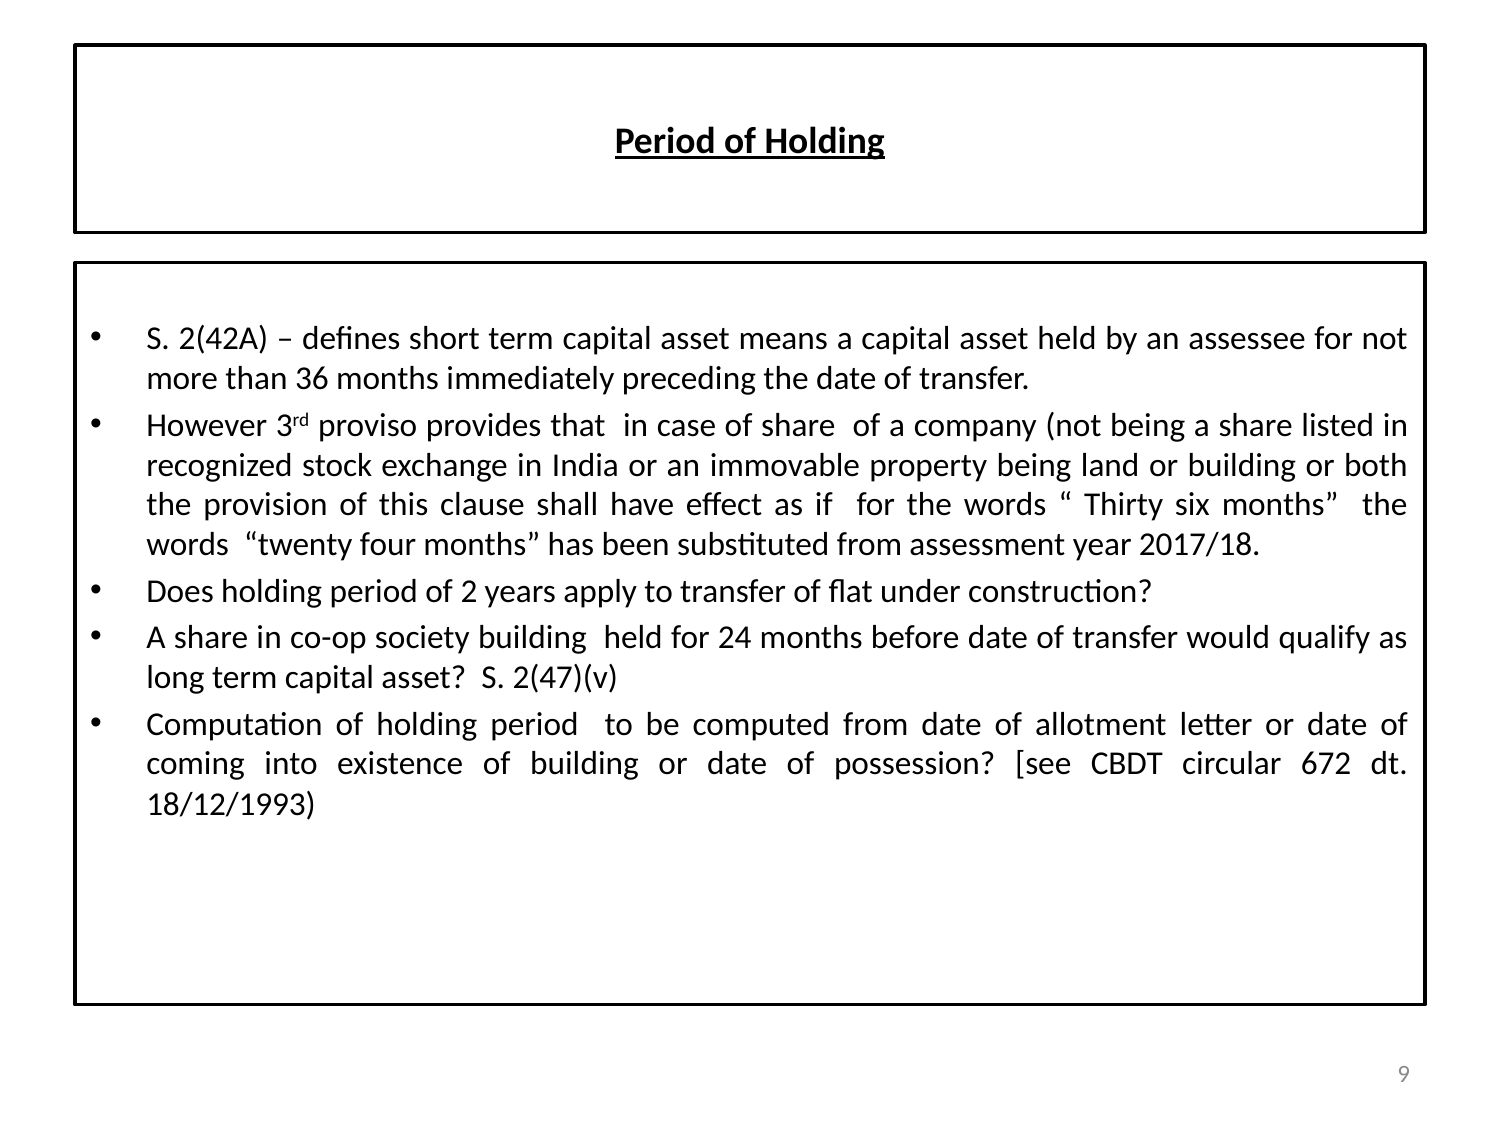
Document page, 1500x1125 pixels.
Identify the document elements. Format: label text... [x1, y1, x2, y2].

list S. 2(42A) – defines short term capital asset means a capital asset held by an assessee for not more than 36 months immediately preceding the date of transfer. However 3rd proviso provides that in case of share of a company (not being a share listed in recognized stock exchange in India or an immovable property being land or building or both the provision of this clause shall have effect as if for the words “ Thirty six months” the words “twenty four months” has been substituted from assessment year 2017/18. Does holding period of 2 years apply to transfer of flat under construction? A share in co-op society building held for 24 months before date of transfer would qualify as long term capital asset? S. 2(47)(v) Computation of holding period to be computed from date of allotment letter or date of coming into existence of building or date of possession? [see CBDT circular 672 dt. 18/12/1993) [75, 262, 1425, 1005]
slide_number 9 [1074, 1042, 1425, 1103]
title Period of Holding [75, 45, 1425, 233]
